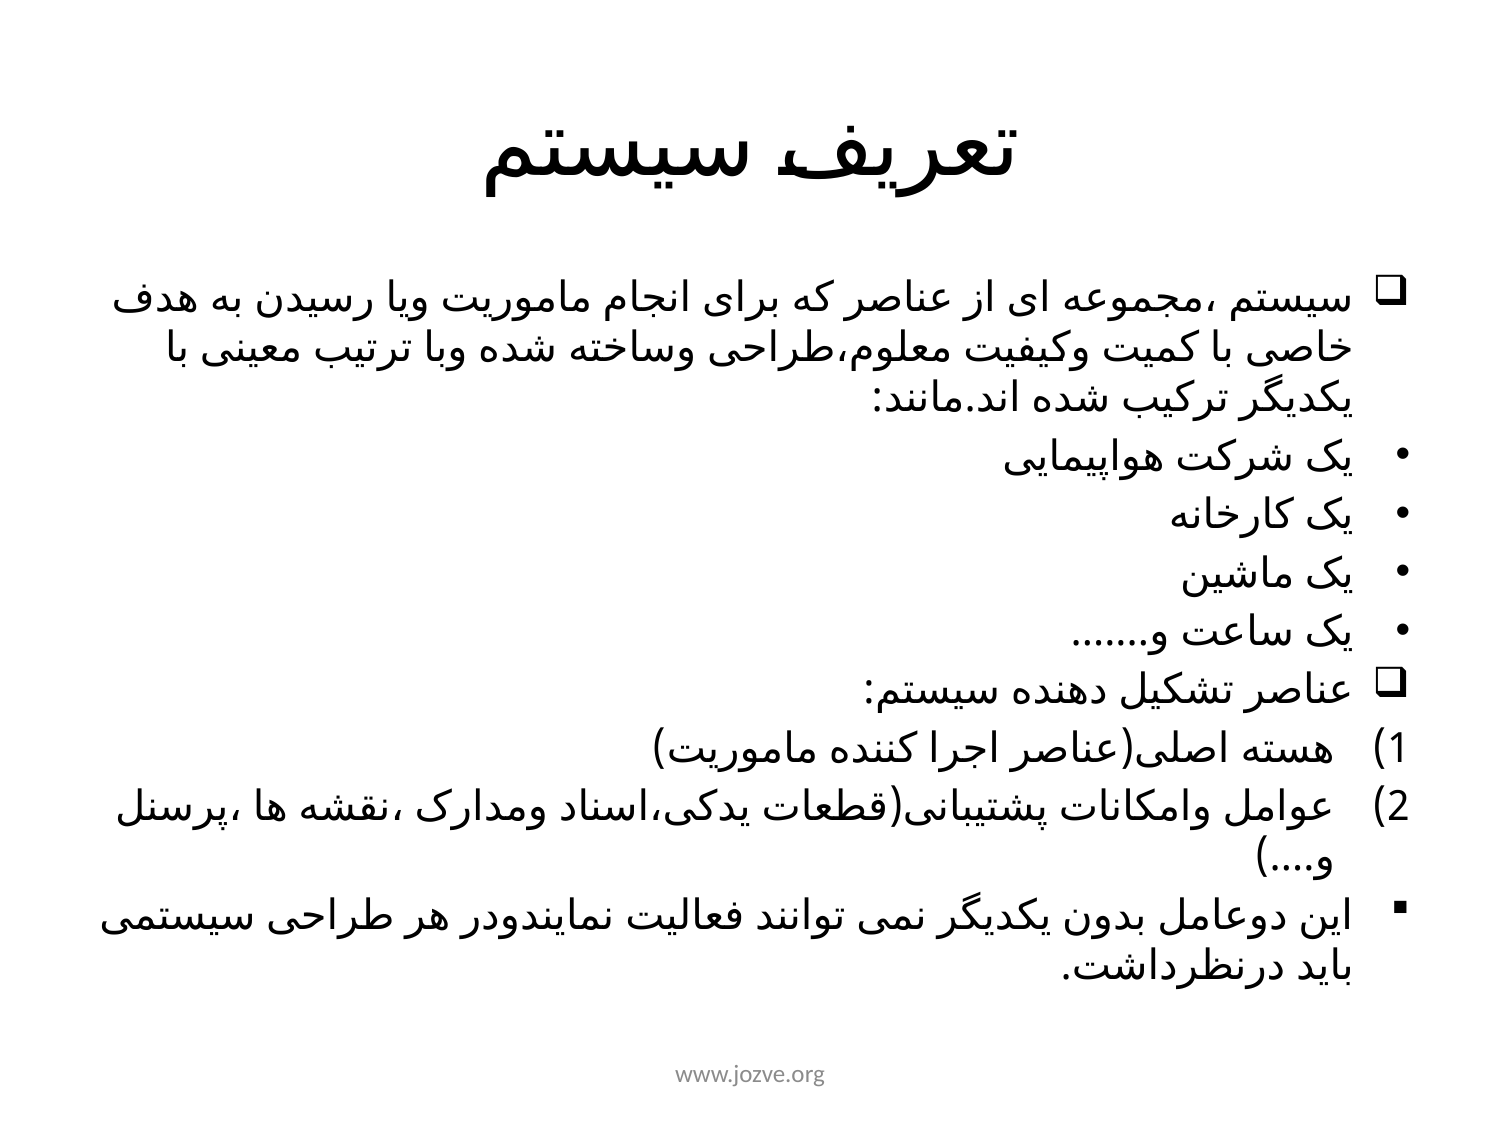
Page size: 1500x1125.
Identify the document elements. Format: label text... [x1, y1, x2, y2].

footer www.jozve.org [512, 1042, 988, 1103]
list سیستم ،مجموعه ای از عناصر که برای انجام ماموریت ویا رسیدن به هدف خاصی با کمیت وکیفیت معلوم،طراحی وساخته شده وبا ترتیب معینی با یکدیگر ترکیب شده اند.مانند: یک شرکت هواپیمایی یک کارخانه یک ماشین یک ساعت و....... عناصر تشکیل دهنده سیستم: هسته اصلی(عناصر اجرا کننده ماموریت) عوامل وامکانات پشتیبانی(قطعات یدکی،اسناد ومدارک ،نقشه ها ،پرسنل و....) این دوعامل بدون یکدیگر نمی توانند فعالیت نمایندودر هر طراحی سیستمی باید درنظرداشت. [75, 262, 1425, 1005]
title تعریف سیستم [75, 45, 1425, 233]
